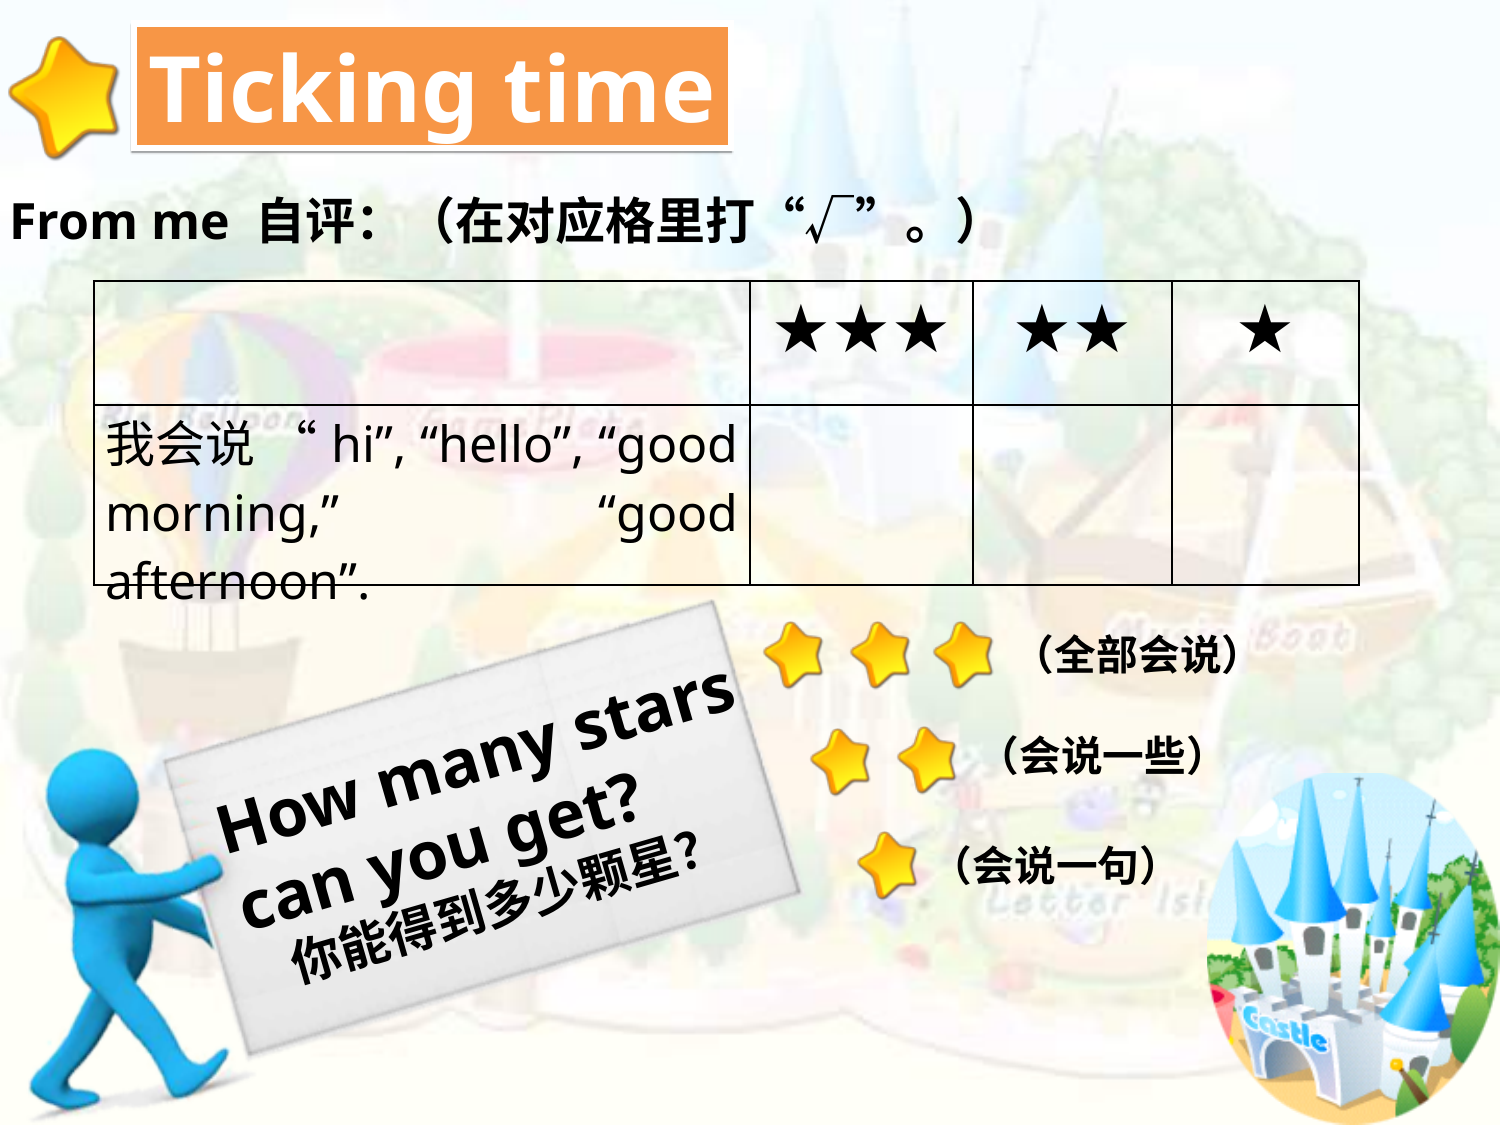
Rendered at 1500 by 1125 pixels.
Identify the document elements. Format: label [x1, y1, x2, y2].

text_box [761, 620, 1281, 691]
picture [0, 0, 1500, 1125]
text_box [808, 721, 1246, 798]
text_box [855, 831, 1199, 902]
text_box [2, 23, 713, 165]
text_box [24, 599, 809, 1125]
